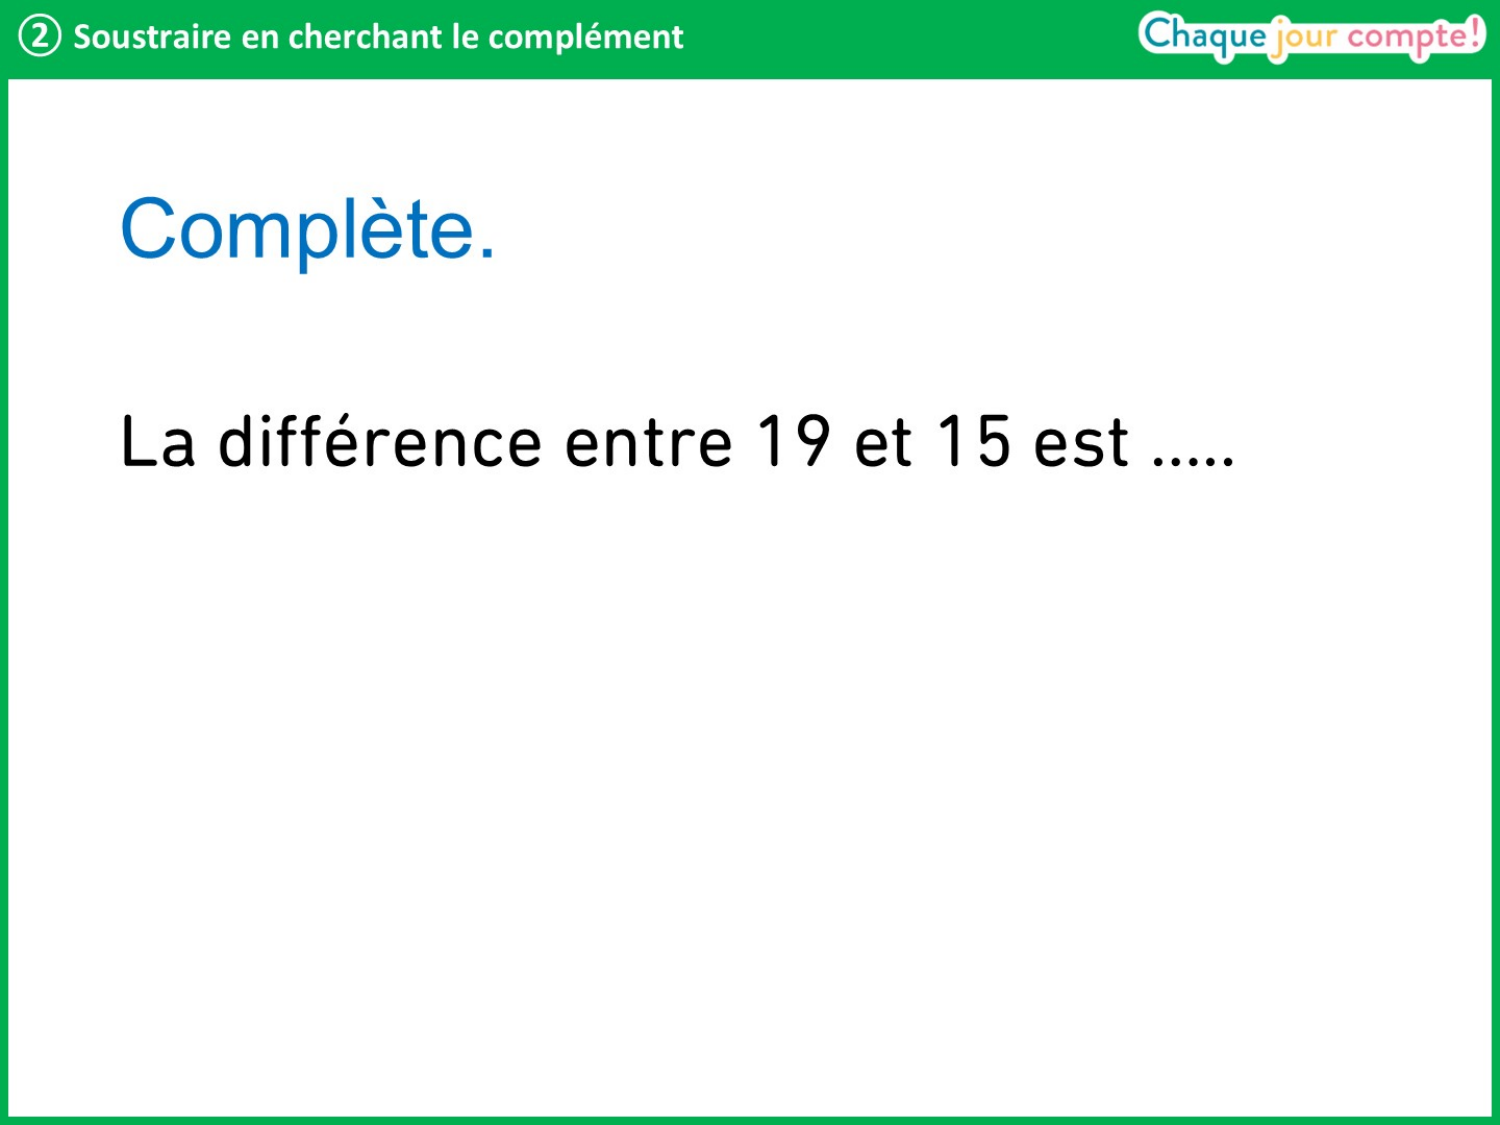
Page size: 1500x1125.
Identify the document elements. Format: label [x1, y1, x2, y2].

list [0, 0, 1500, 1125]
